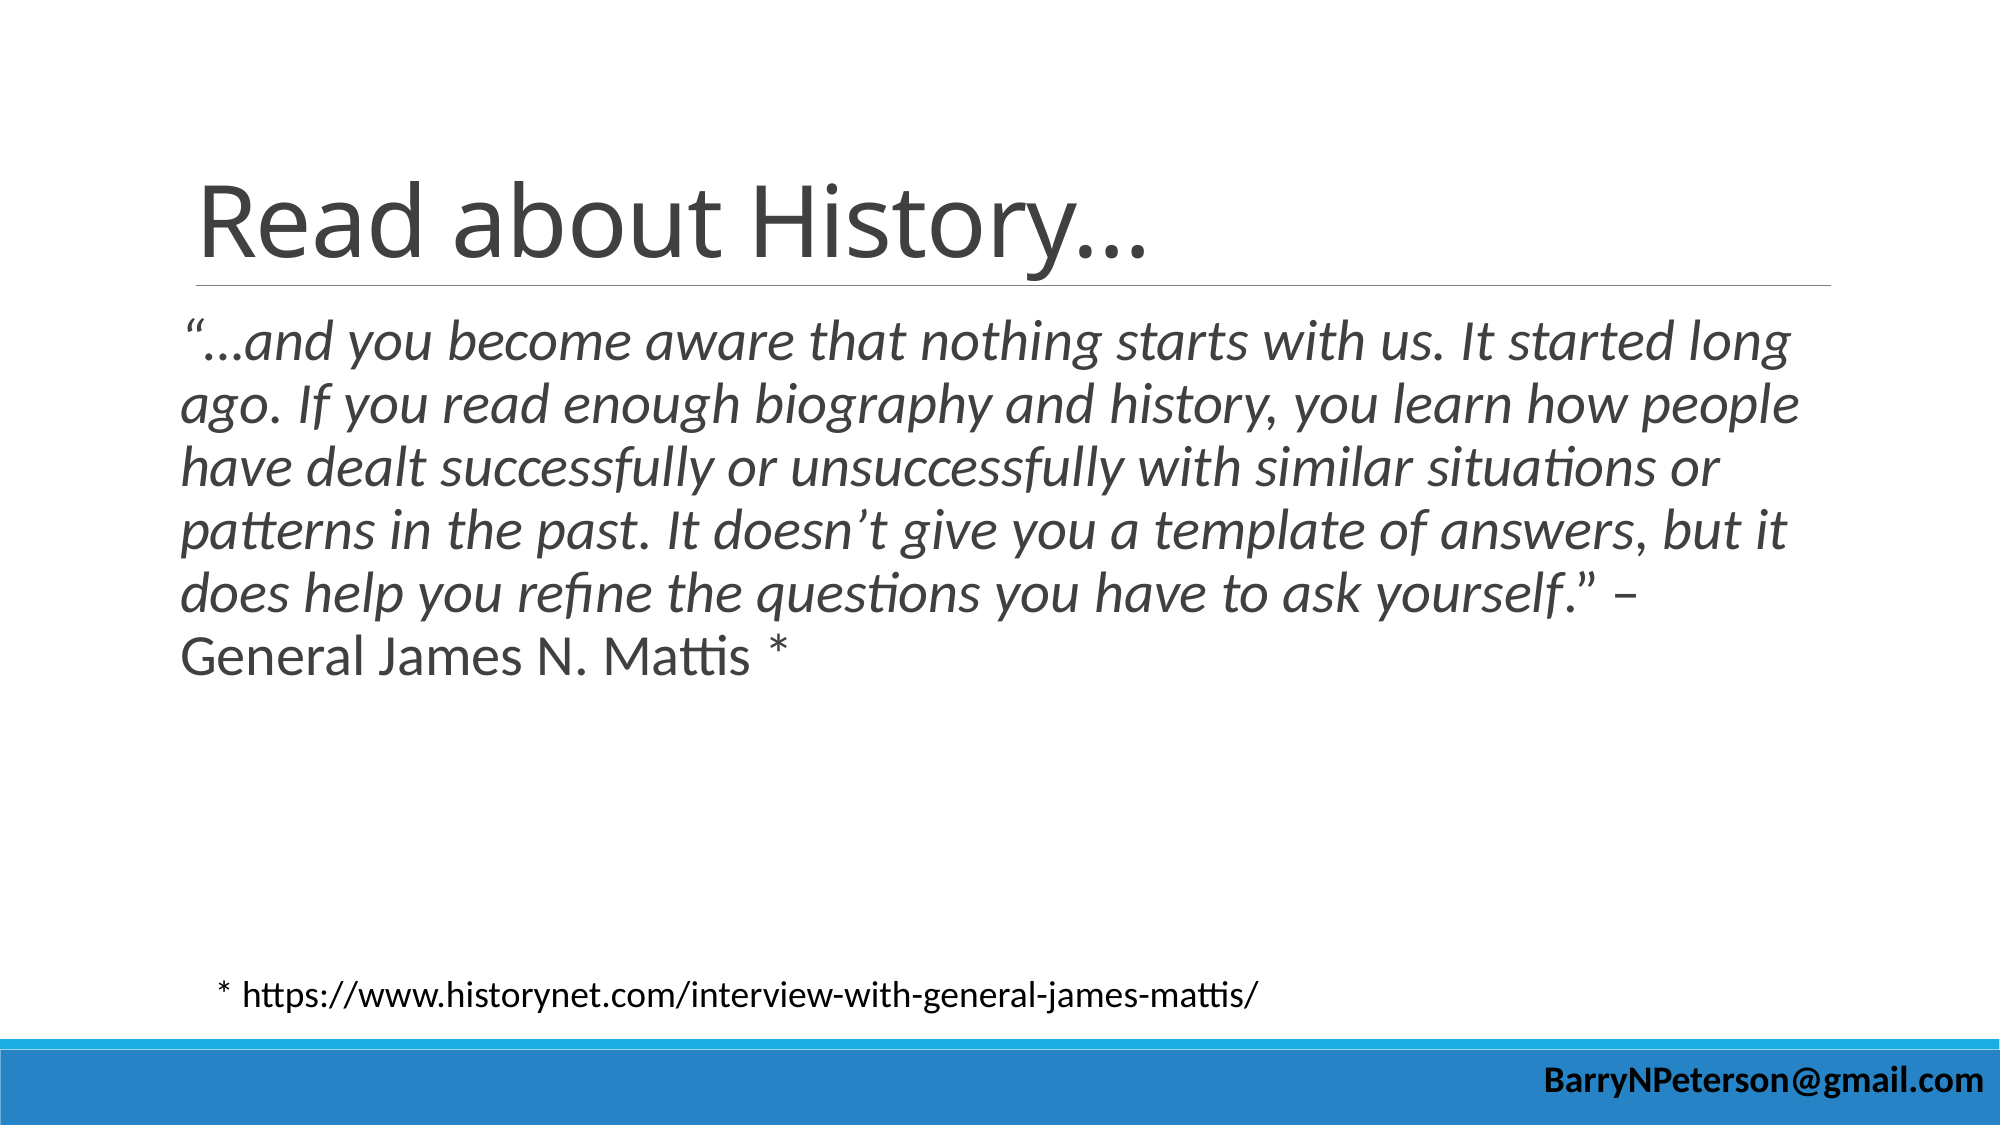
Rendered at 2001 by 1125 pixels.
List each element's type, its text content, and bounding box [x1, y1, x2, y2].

list “…and you become aware that nothing starts with us. It started long ago. If you read enough biography and history, you learn how people have dealt successfully or unsuccessfully with similar situations or patterns in the past. It doesn’t give you a template of answers, but it does help you refine the questions you have to ask yourself.” – General James N. Mattis * [180, 302, 1830, 963]
title Read about History… [180, 47, 1830, 285]
text_box * https://www.historynet.com/interview-with-general-james-mattis/ [199, 962, 1344, 1023]
text_box BarryNPeterson@gmail.com [999, 1047, 2000, 1108]
